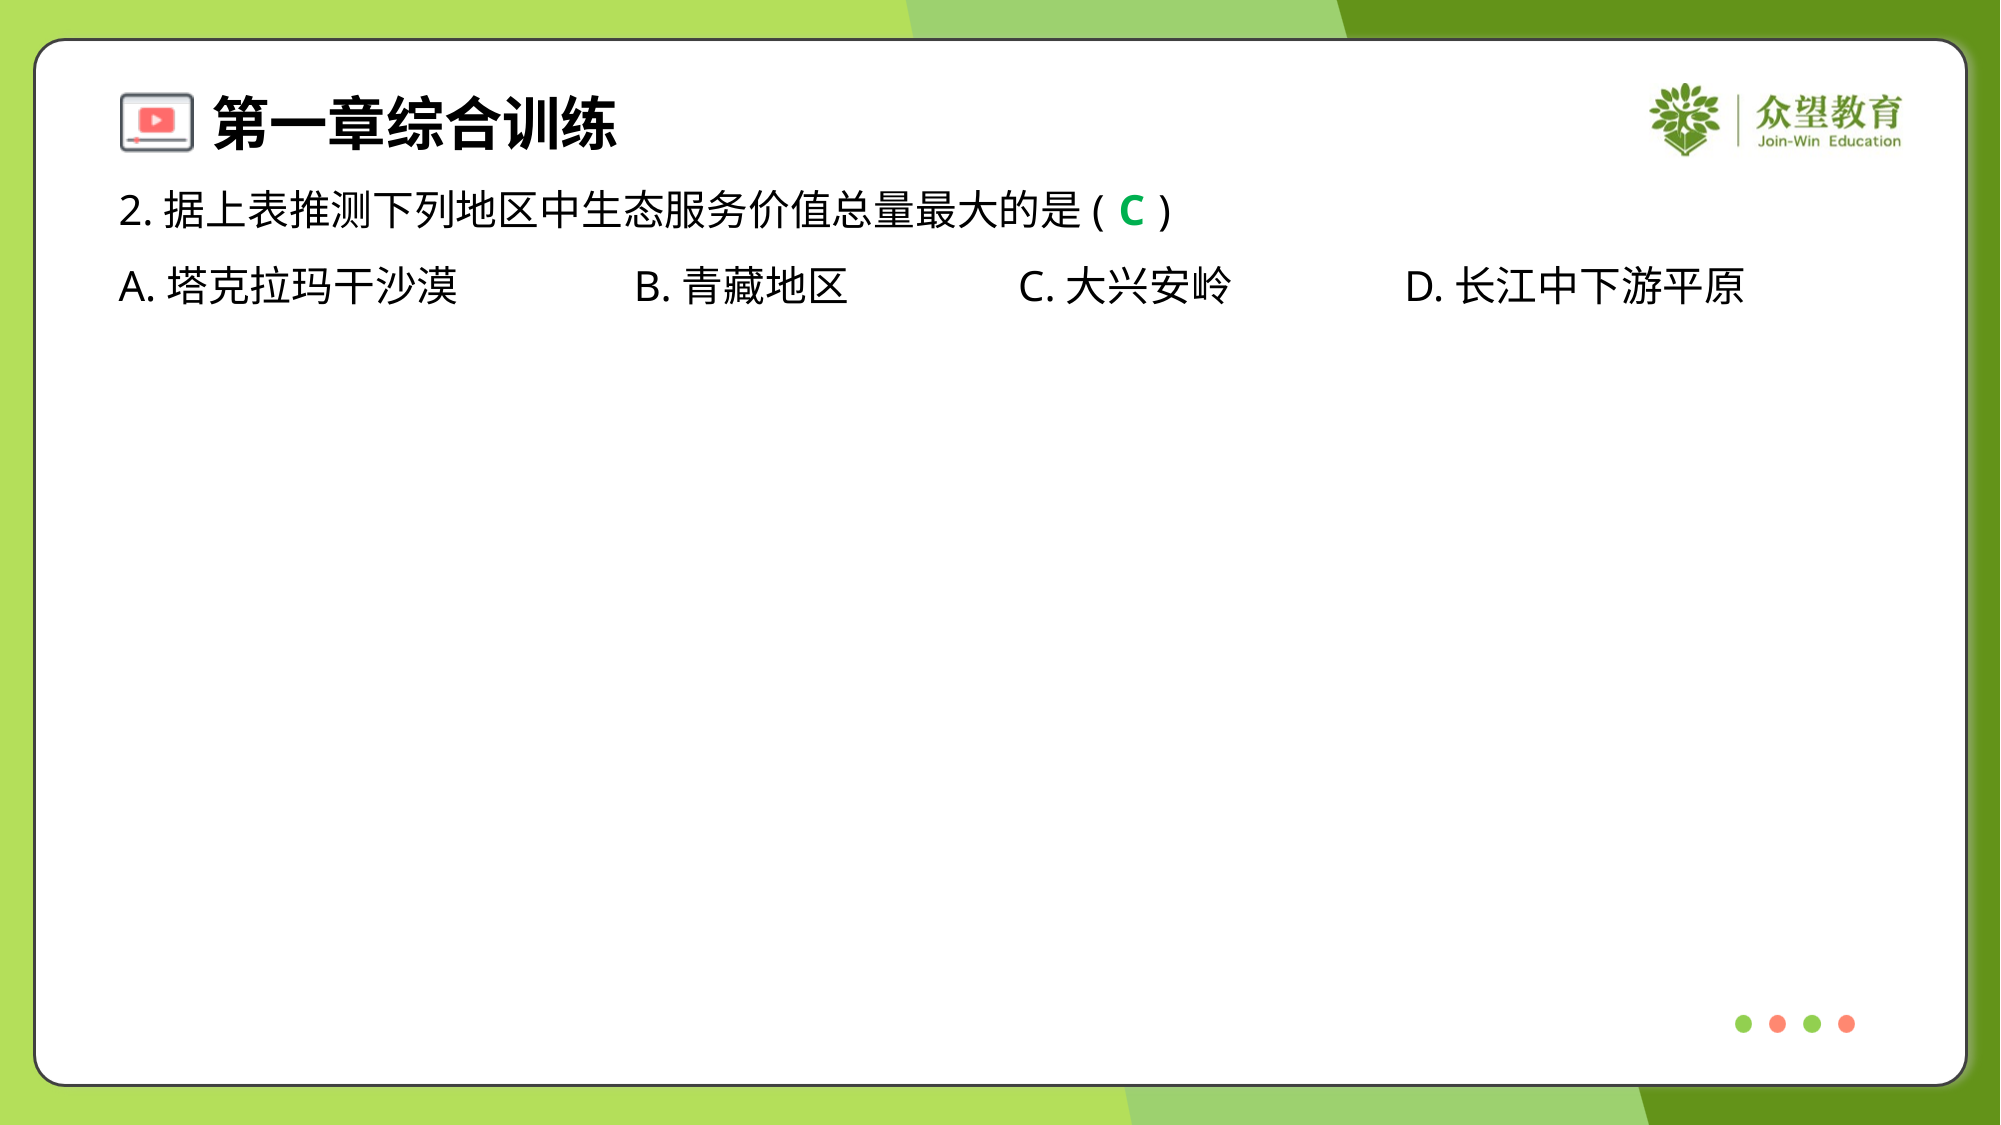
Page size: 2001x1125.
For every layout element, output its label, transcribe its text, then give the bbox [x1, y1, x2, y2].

picture [0, 0, 2000, 1125]
text_box 2.据上表推测下列地区中生态服务价值总量最大的是( ) [1161, 158, 1883, 226]
text_box A.塔克拉玛干沙漠 B.青藏地区 C.大兴安岭 D.长江中下游平原 [118, 234, 1883, 302]
text_box 2.据上表推测下列地区中生态服务价值总量最大的是( ) [118, 158, 1102, 226]
text_box C [1102, 158, 1161, 226]
